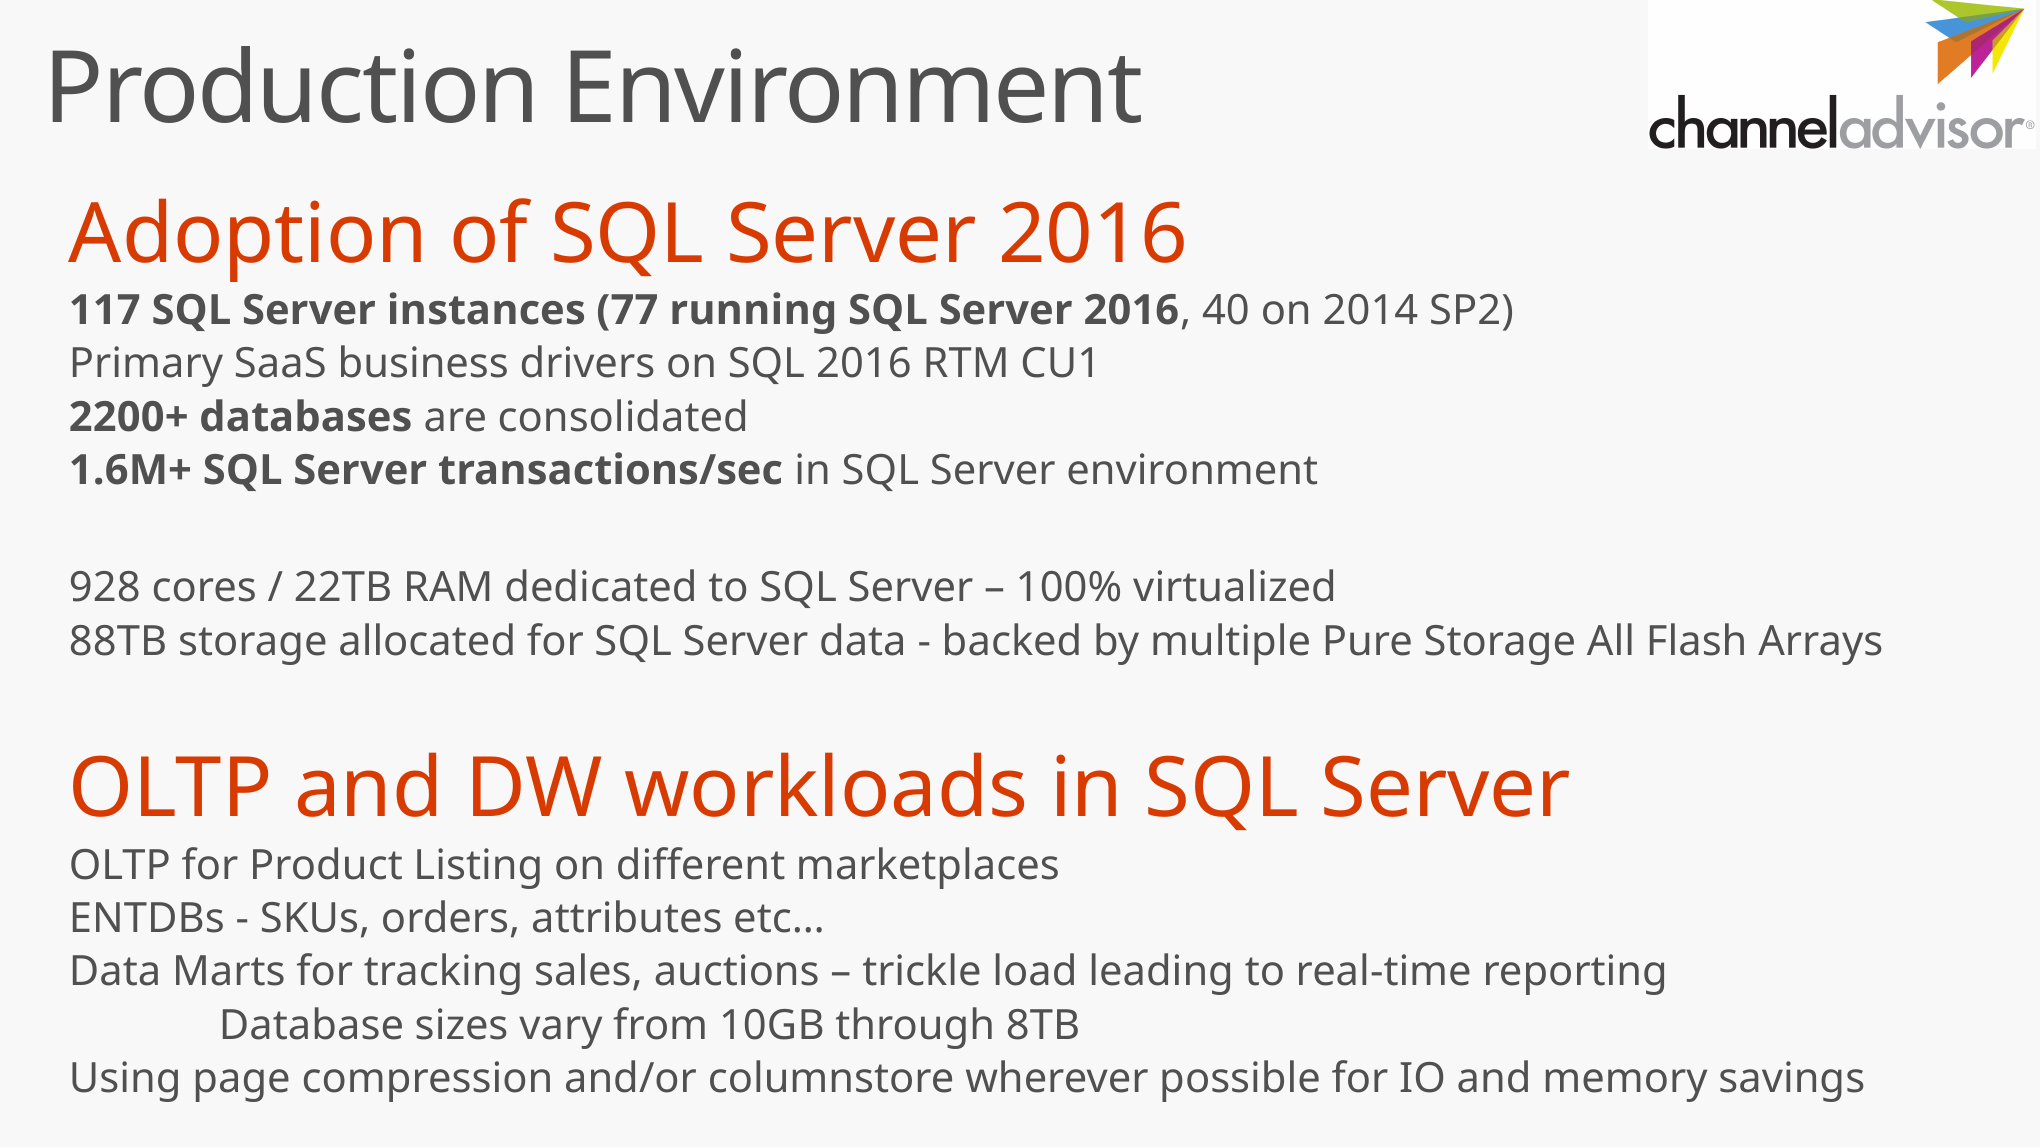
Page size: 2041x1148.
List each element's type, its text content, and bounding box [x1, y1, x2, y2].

picture [1647, 0, 2036, 149]
title Production Environment [20, 20, 1971, 172]
list Adoption of SQL Server 2016 117 SQL Server instances (77 running SQL Server 2016, 40 on 2014 SP2) Primary SaaS business drivers on SQL 2016 RTM CU1 2200+ databases are consolidated 1.6M+ SQL Server transactions/sec in SQL Server environment 928 cores / 22TB RAM dedicated to SQL Server – 100% virtualized 88TB storage allocated for SQL Server data - backed by multiple Pure Storage All Flash Arrays OLTP and DW workloads in SQL Server OLTP for Product Listing on different marketplaces ENTDBs - SKUs, orders, attributes etc… Data Marts for tracking sales, auctions – trickle load leading to real-time reporting Database sizes vary from 10GB through 8TB Using page compression and/or columnstore wherever possible for IO and memory savings [45, 175, 1996, 1148]
